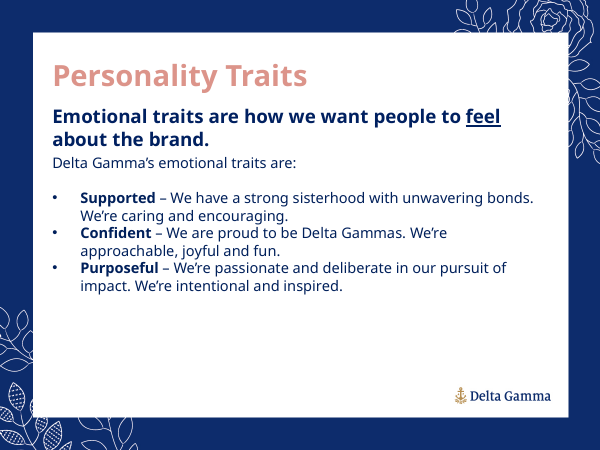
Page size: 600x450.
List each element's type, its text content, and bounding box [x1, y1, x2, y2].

text_box Personality Traits Emotional traits are how we want people to feel about the brand. Delta Gamma’s emotional traits are: Supported – We have a strong sisterhood with unwavering bonds. We’re caring and encouraging. Confident – We are proud to be Delta Gammas. We’re approachable, joyful and fun. Purposeful – We’re passionate and deliberate in our pursuit of impact. We’re intentional and inspired. [37, 50, 563, 302]
picture [0, 0, 600, 450]
